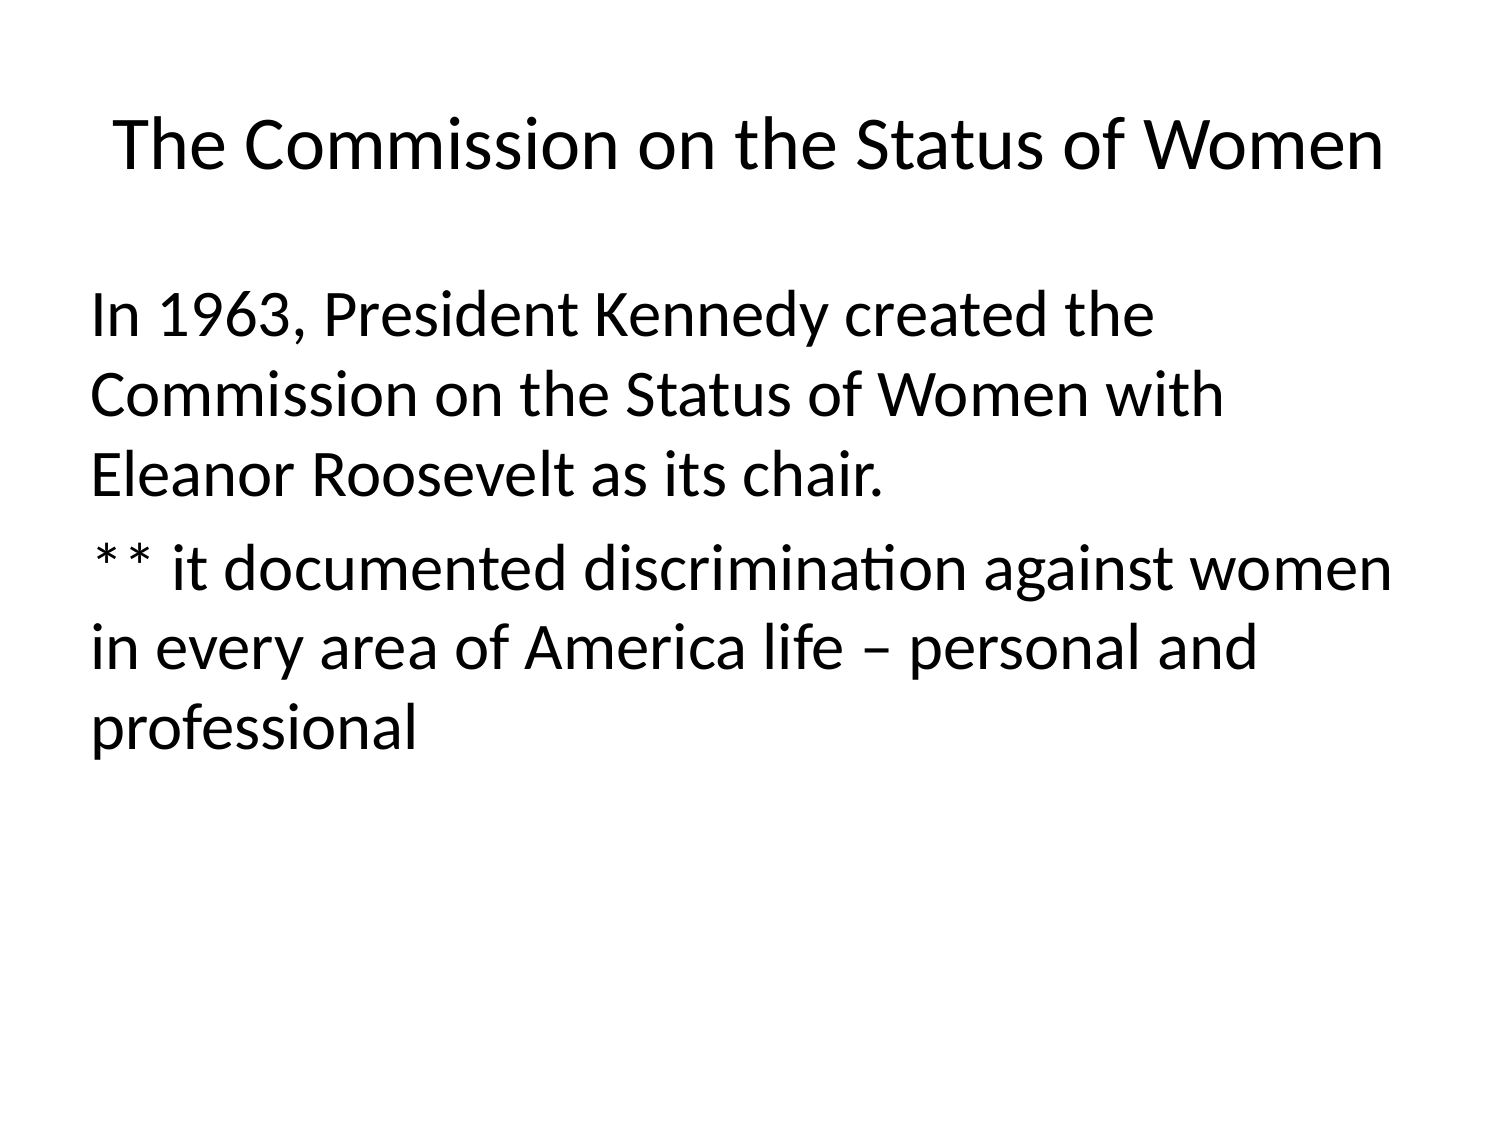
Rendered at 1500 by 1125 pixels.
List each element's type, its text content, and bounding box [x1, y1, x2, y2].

title The Commission on the Status of Women [75, 45, 1425, 233]
list In 1963, President Kennedy created the Commission on the Status of Women with Eleanor Roosevelt as its chair. ** it documented discrimination against women in every area of America life – personal and professional [75, 262, 1425, 1005]
